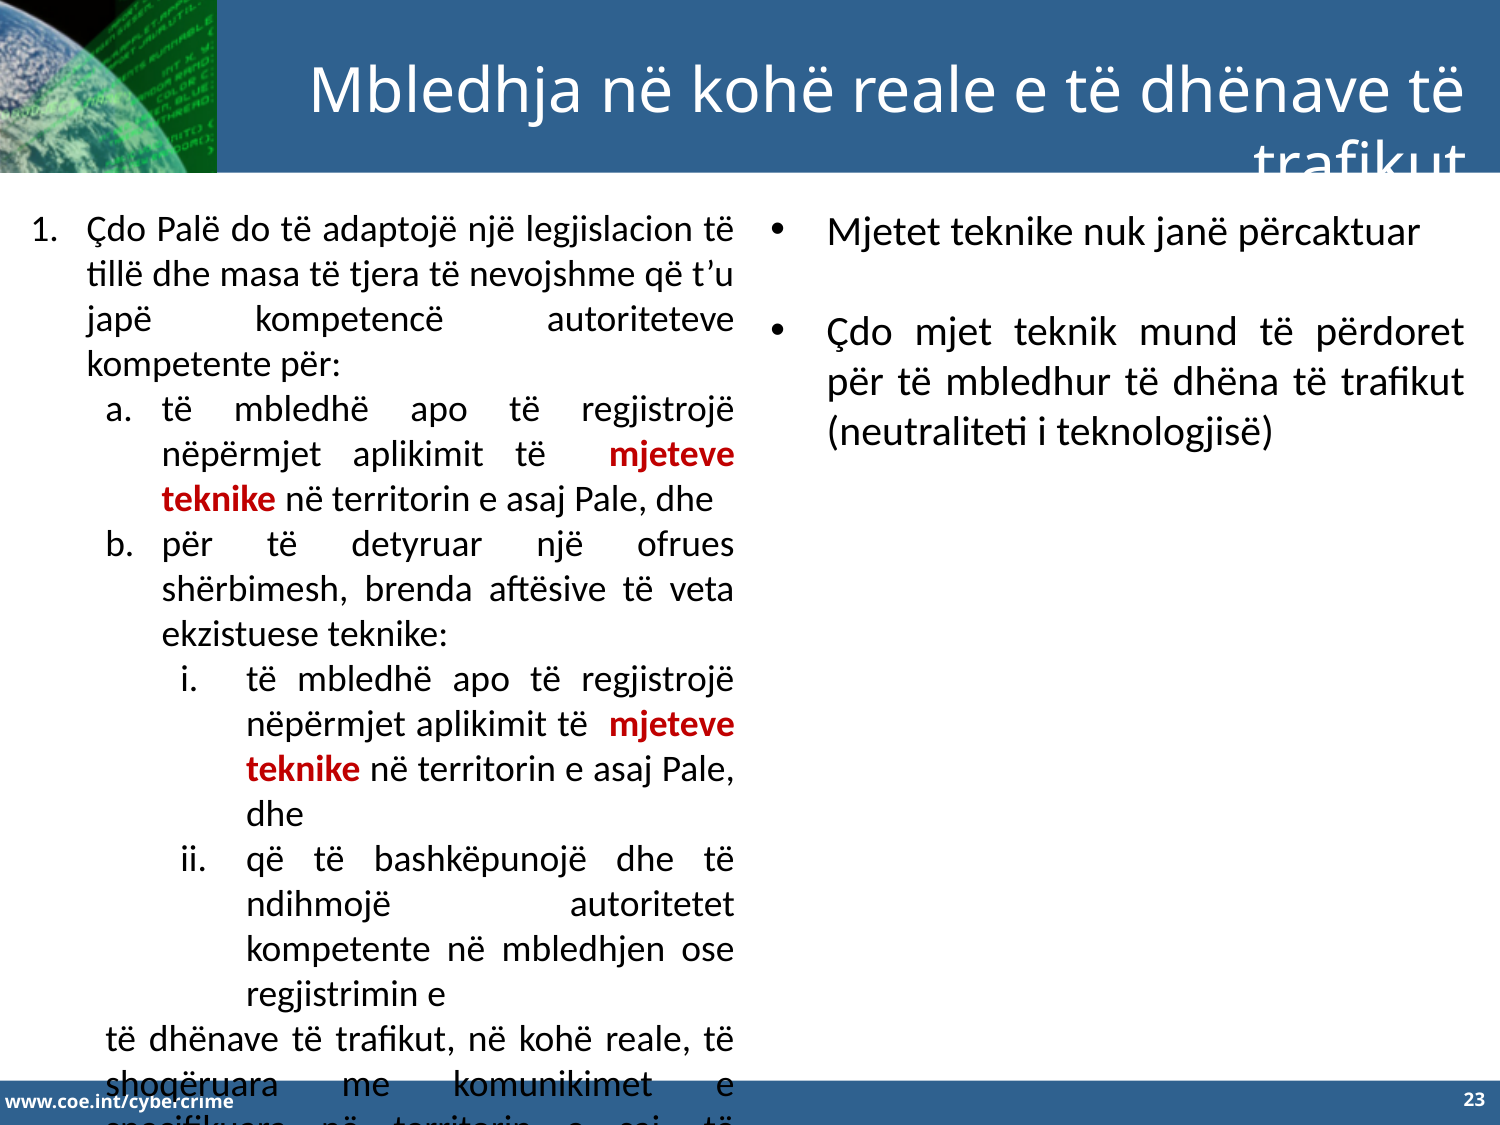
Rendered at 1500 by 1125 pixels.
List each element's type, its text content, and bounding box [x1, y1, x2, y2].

picture [0, 0, 217, 173]
text_box Çdo Palë do të adaptojë një legjislacion të tillë dhe masa të tjera të nevojshme që t’u japë kompetencë autoriteteve kompetente për: të mbledhë apo të regjistrojë nëpërmjet aplikimit të mjeteve teknike në territorin e asaj Pale, dhe për të detyruar një ofrues shërbimesh, brenda aftësive të veta ekzistuese teknike: të mbledhë apo të regjistrojë nëpërmjet aplikimit të mjeteve teknike në territorin e asaj Pale, dhe që të bashkëpunojë dhe të ndihmojë autoritetet kompetente në mbledhjen ose regjistrimin e të dhënave të trafikut, në kohë reale, të shoqëruara me komunikimet e specifikuara në territorin e saj, të transmetuara nëpërmjet një sistemi kompjuterik. [15, 196, 750, 1125]
text_box Mbledhja në kohë reale e të dhënave të trafikut [230, 42, 1483, 208]
text_box Mjetet teknike nuk janë përcaktuar Çdo mjet teknik mund të përdoret për të mbledhur të dhëna të trafikut (neutraliteti i teknologjisë) [755, 208, 1480, 462]
